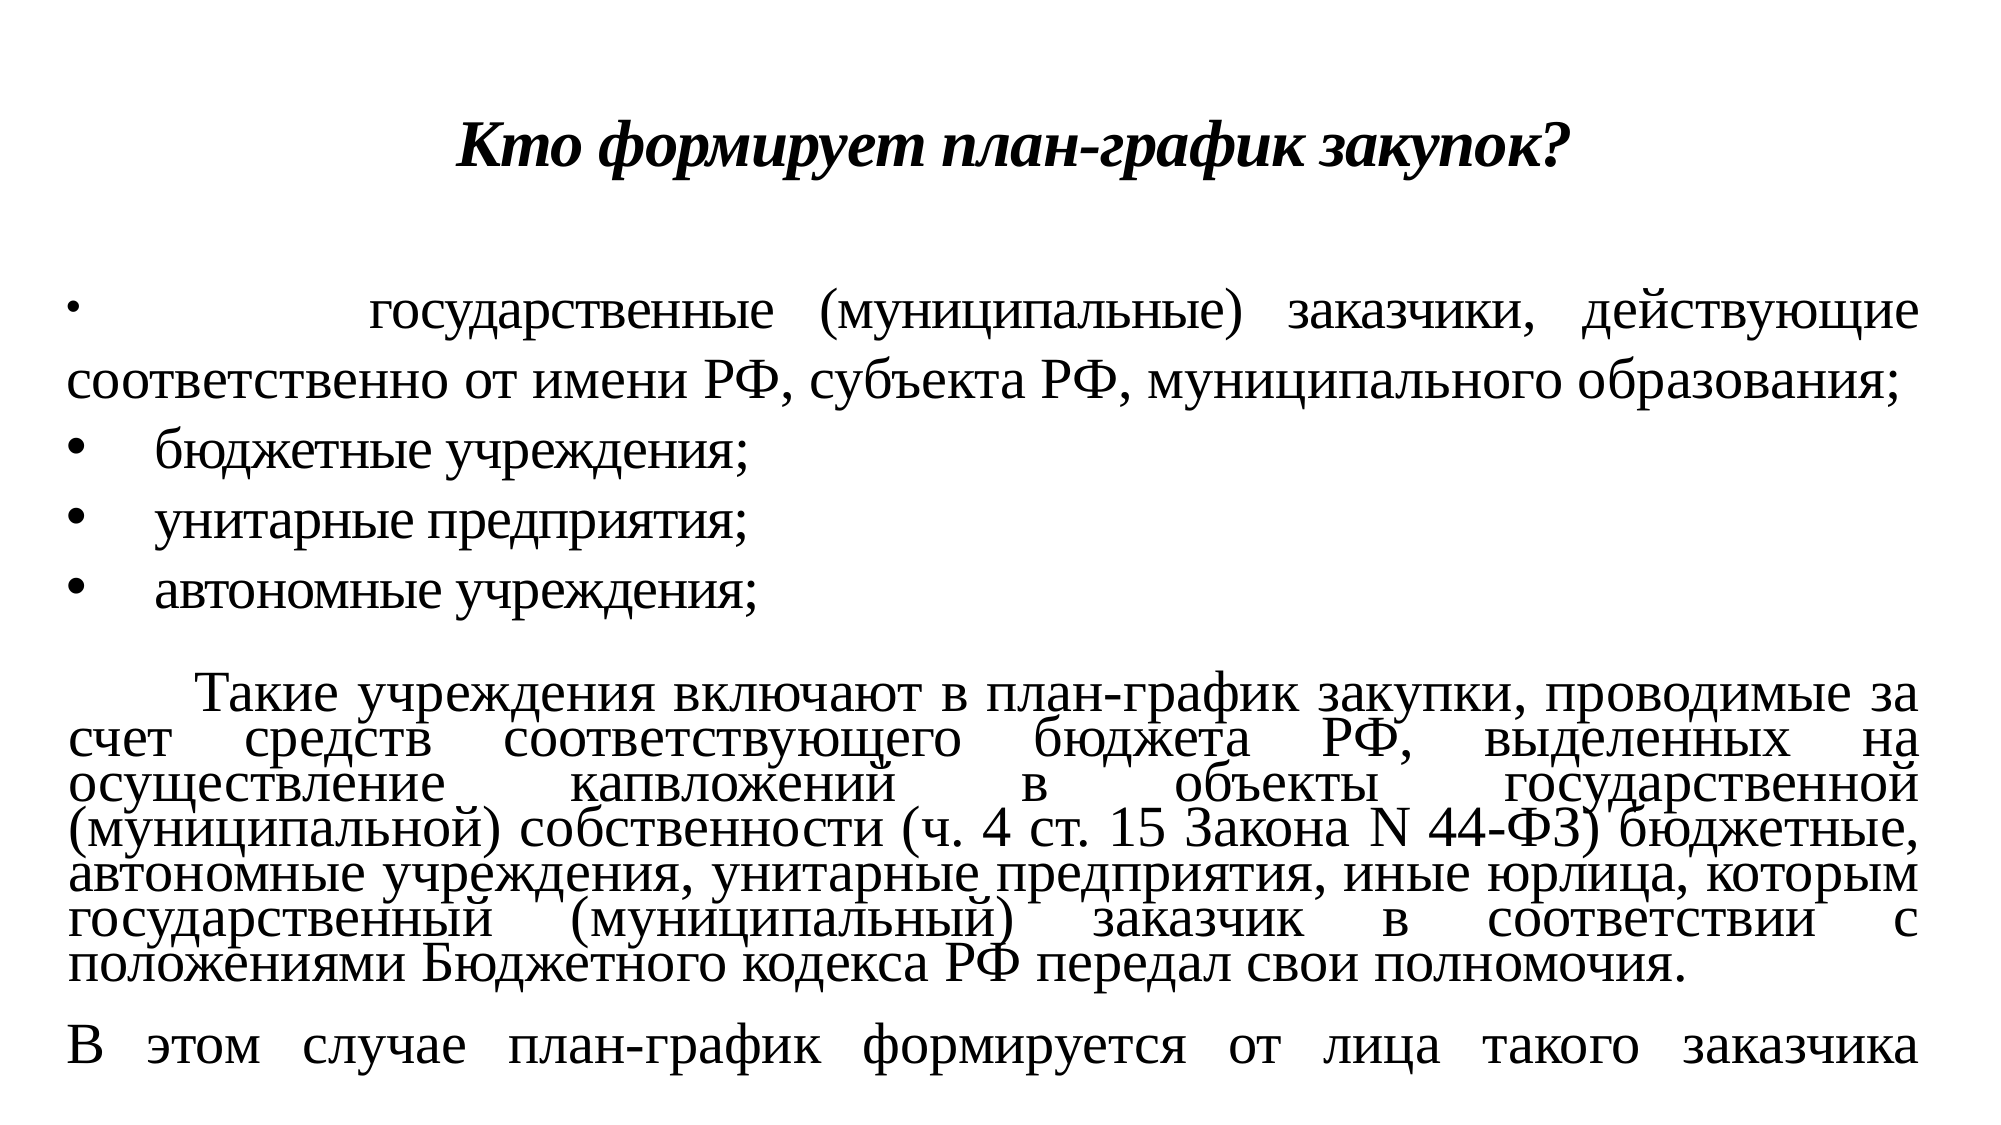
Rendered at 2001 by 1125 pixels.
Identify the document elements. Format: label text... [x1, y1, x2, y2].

text_box Кто формирует план-график закупок? государственные (муниципальные) заказчики, действующие соответственно от имени РФ, субъекта РФ, муниципального образования; бюджетные учреждения; унитарные предприятия; автономные учреждения; Такие учреждения включают в план-график закупки, проводимые за счет средств соответствующего бюджета РФ, выделенных на осуществление капвложений в объекты государственной (муниципальной) собственности (ч. 4 ст. 15 Закона N 44-ФЗ) бюджетные, автономные учреждения, унитарные предприятия, иные юрлица, которым государственный (муниципальный) заказчик в соответствии с положениями Бюджетного кодекса РФ передал свои полномочия. В этом случае план-график формируется от лица такого заказчика [51, 95, 1977, 1125]
